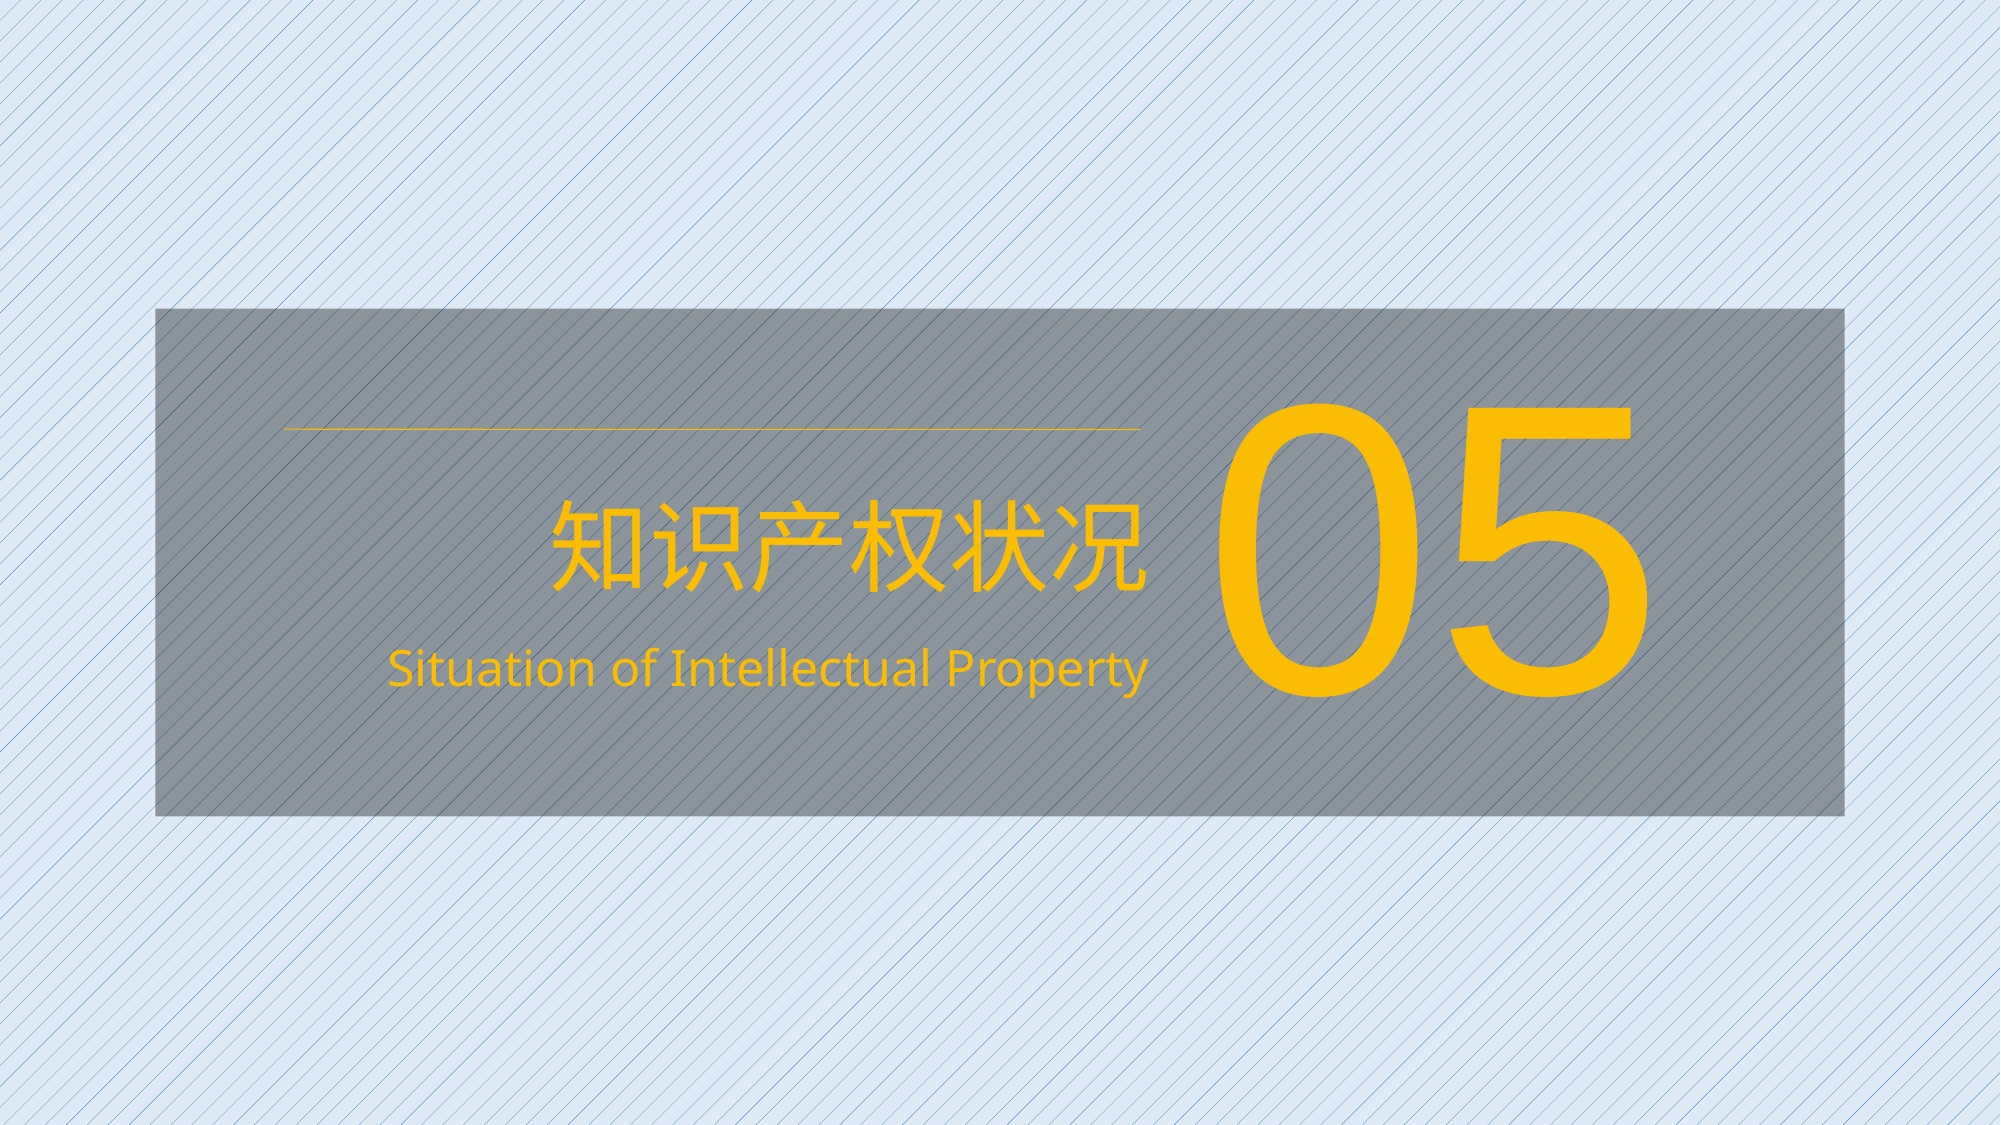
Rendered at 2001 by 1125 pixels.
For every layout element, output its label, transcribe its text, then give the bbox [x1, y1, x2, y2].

text_box Situation of Intellectual Property [196, 616, 1165, 705]
text_box 05 [1188, 268, 1781, 788]
text_box 知识产权状况 [196, 451, 1165, 612]
